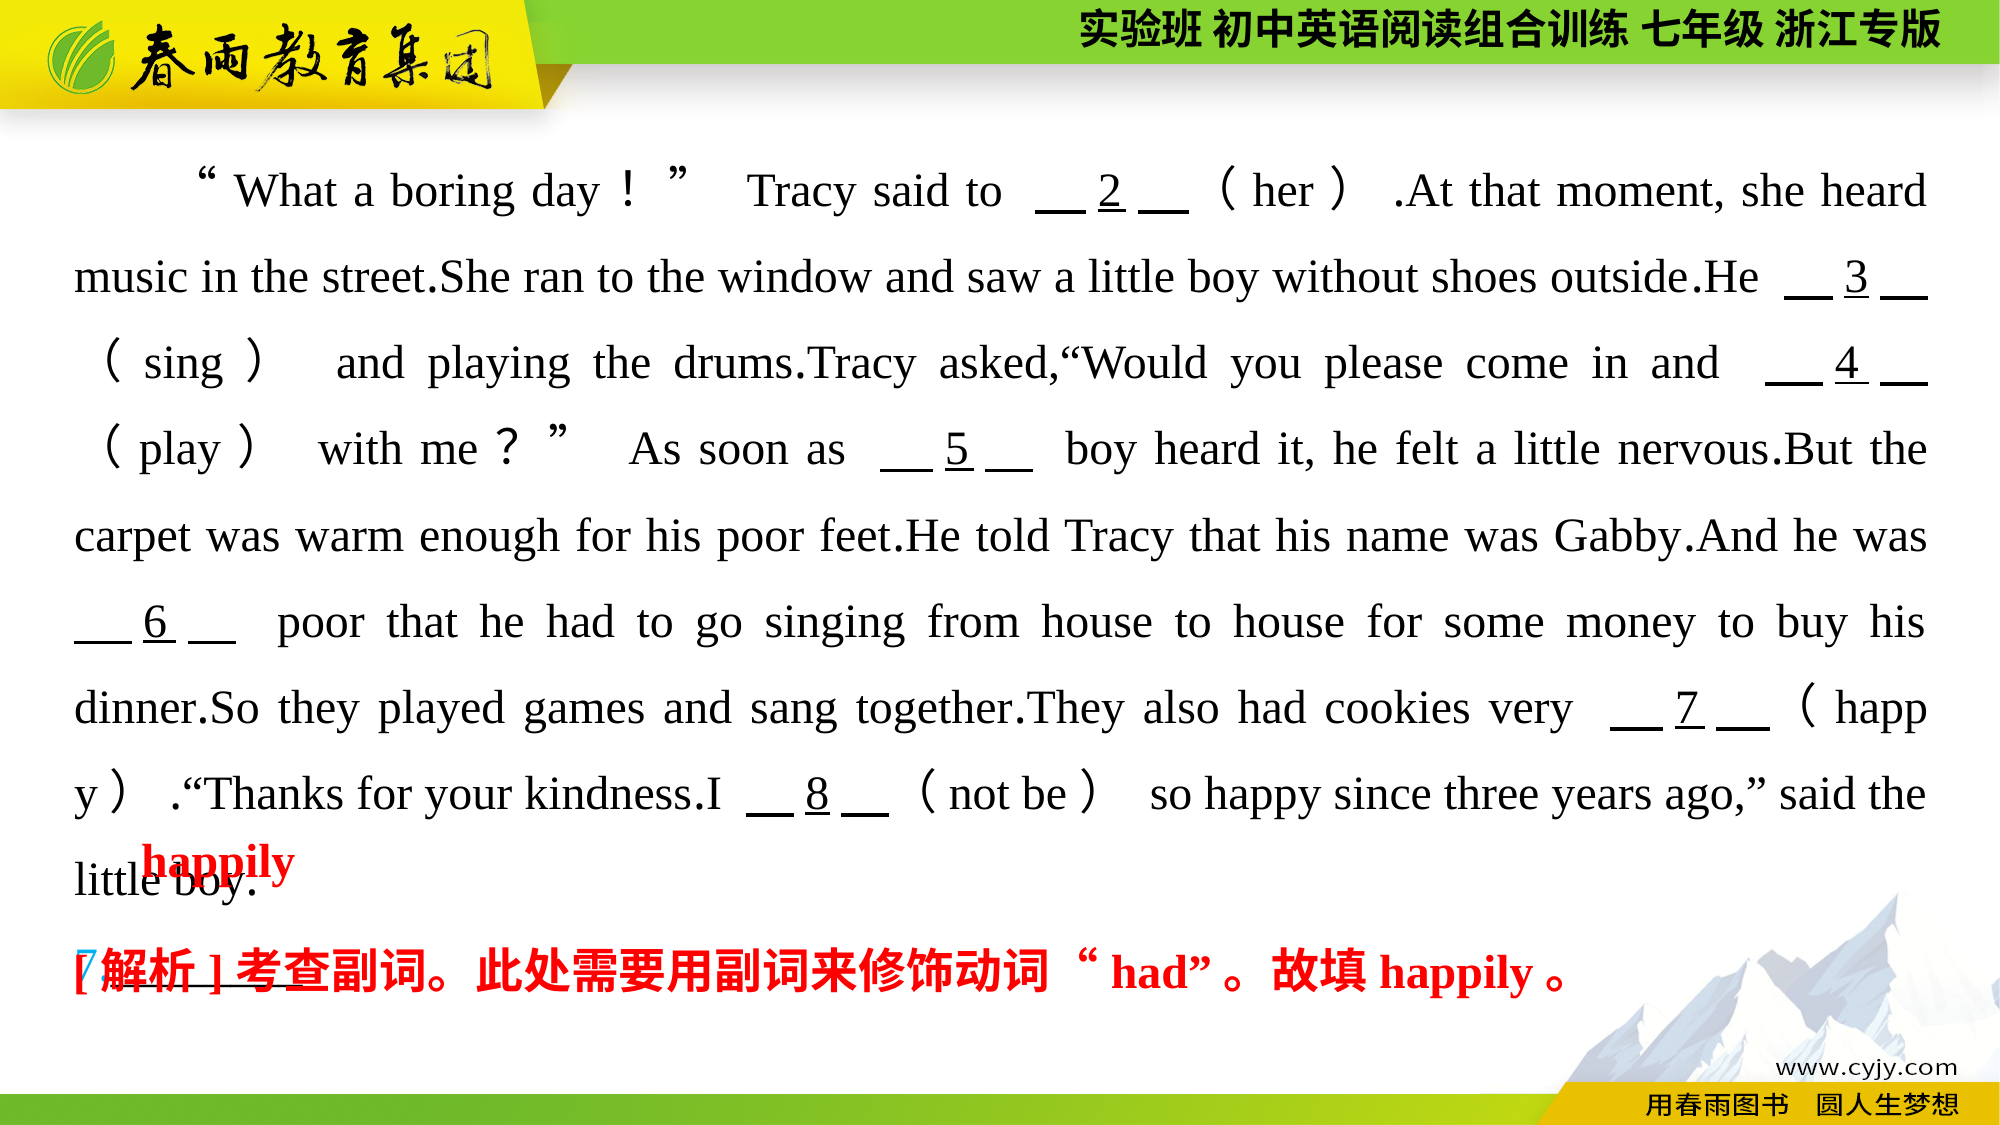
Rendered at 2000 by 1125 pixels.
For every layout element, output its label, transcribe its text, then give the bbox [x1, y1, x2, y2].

text_box happily [126, 822, 311, 895]
picture [0, 0, 2000, 1125]
list “What a boring day！” Tracy said to 2 （her）.At that moment, she heard music in the street.She ran to the window and saw a little boy without shoes outside.He 3 （sing） and playing the drums.Tracy asked,“Would you please come in and 4 （play） with me？” As soon as 5 boy heard it, he felt a little nervous.But the carpet was warm enough for his poor feet.He told Tracy that his name was Gabby.And he was 6 poor that he had to go singing from house to house for some money to buy his dinner.So they played games and sang together.They also had cookies very 7 （happy）.“Thanks for your kindness.I 8 （not be） so happy since three years ago,” said the little boy. 7.________ [59, 122, 1944, 911]
text_box [解析]考查副词。此处需要用副词来修饰动词“had”。故填happily。 [58, 905, 1942, 1006]
